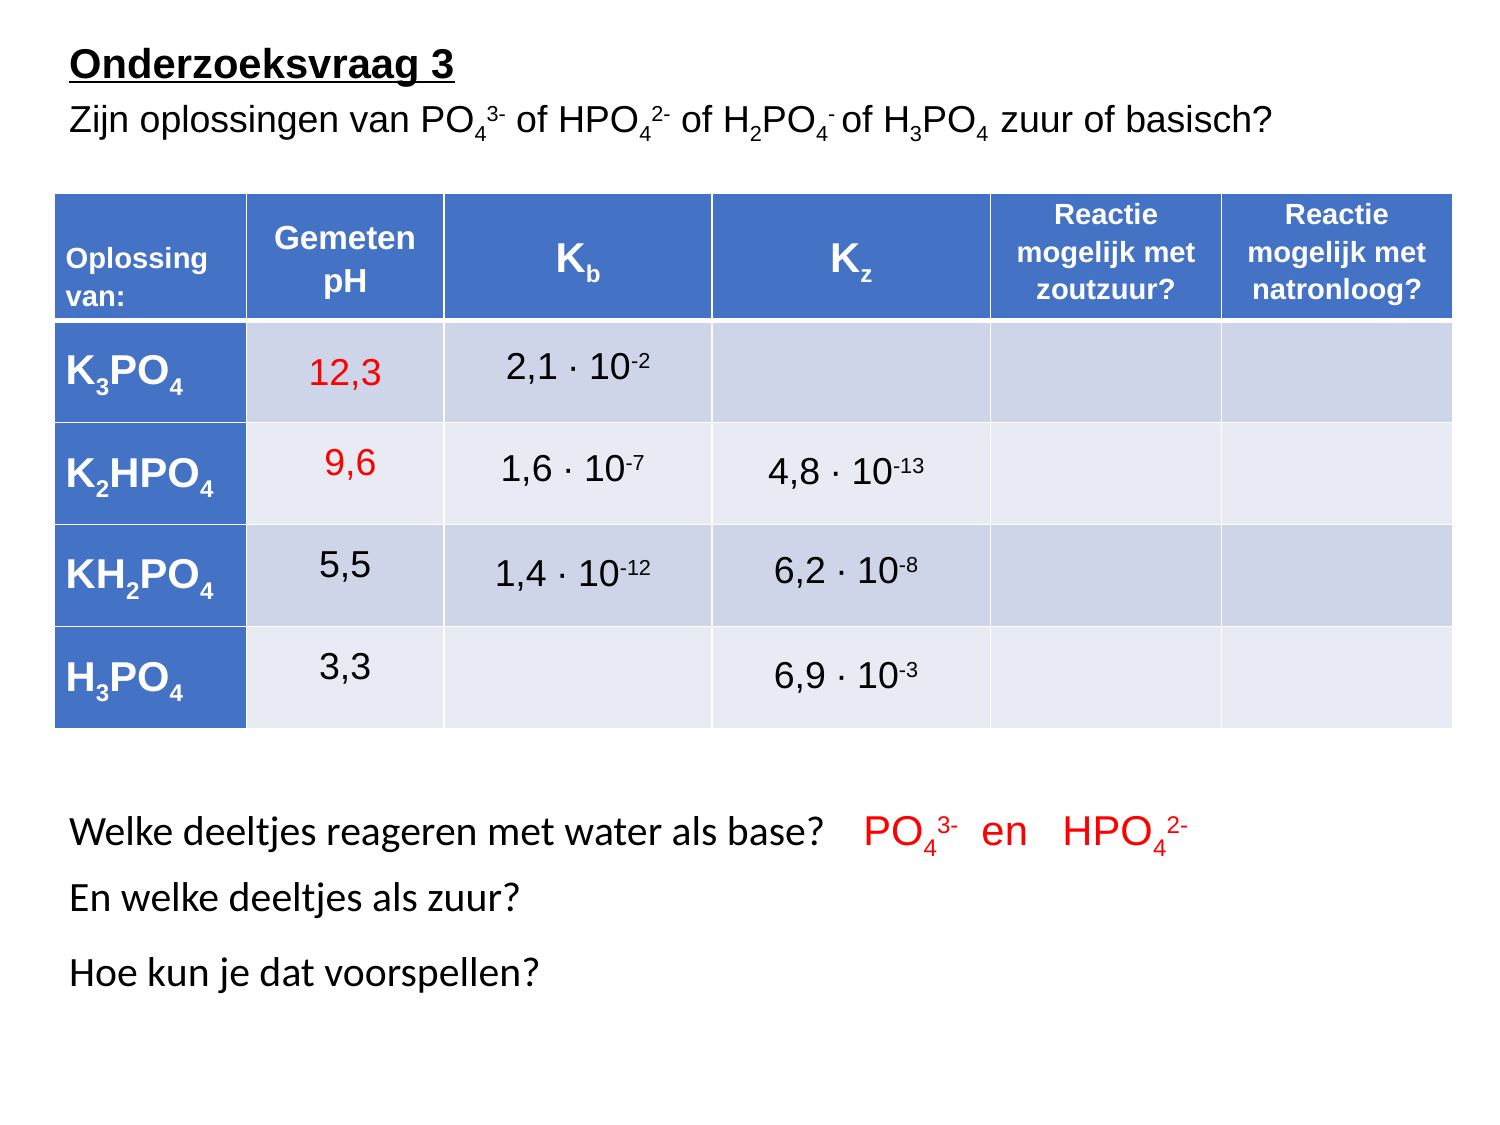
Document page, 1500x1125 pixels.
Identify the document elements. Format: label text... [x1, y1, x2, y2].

table_cell [991, 525, 1221, 626]
table_cell KH2PO4 [55, 525, 246, 626]
table_header Kb [445, 194, 711, 318]
table_header Reactie mogelijk met zoutzuur? [991, 194, 1221, 318]
table_cell 3,3 [247, 627, 443, 728]
table_header Oplossing van: [55, 194, 246, 318]
table_cell K2HPO4 [55, 423, 246, 524]
table_header Gemeten pH [247, 194, 443, 318]
table_cell 1,6 ∙ 10-7 [445, 423, 711, 524]
table_cell [445, 627, 711, 728]
table_cell 1,4 ∙ 10-12 [445, 525, 711, 626]
table_header Reactie mogelijk met natronloog? [1222, 194, 1452, 318]
table_cell K3PO4 [55, 323, 246, 422]
table_cell [1222, 323, 1452, 422]
table_cell [991, 423, 1221, 524]
table_cell [1222, 627, 1452, 728]
table_cell 5,5 [247, 525, 443, 626]
table_cell [713, 323, 990, 422]
table_cell 4,8 ∙ 10-13 [713, 423, 990, 524]
table_cell [1222, 423, 1452, 524]
text_box Onderzoeksvraag 3 Zijn oplossingen van PO43- of HPO42- of H2PO4- of H3PO4 zuur of basisch? Welke deeltjes reageren met water als base? PO43- en HPO42- En welke deeltjes als zuur? H2PO4- en H3PO4 Hoe kun je dat voorspellen? Vergelijk Kz en Kb [54, 22, 1484, 1125]
table_cell 6,9 ∙ 10-3 [713, 627, 990, 728]
table_cell 6,2 ∙ 10-8 [713, 525, 990, 626]
table_cell 12,3 [247, 323, 443, 422]
table_cell [1222, 525, 1452, 626]
table_cell [991, 627, 1221, 728]
table_cell [991, 323, 1221, 422]
table_header Kz [713, 194, 990, 318]
table_cell H3PO4 [55, 627, 246, 728]
table_cell 2,1 ∙ 10-2 [445, 323, 711, 422]
table_cell 9,6 [247, 423, 443, 524]
